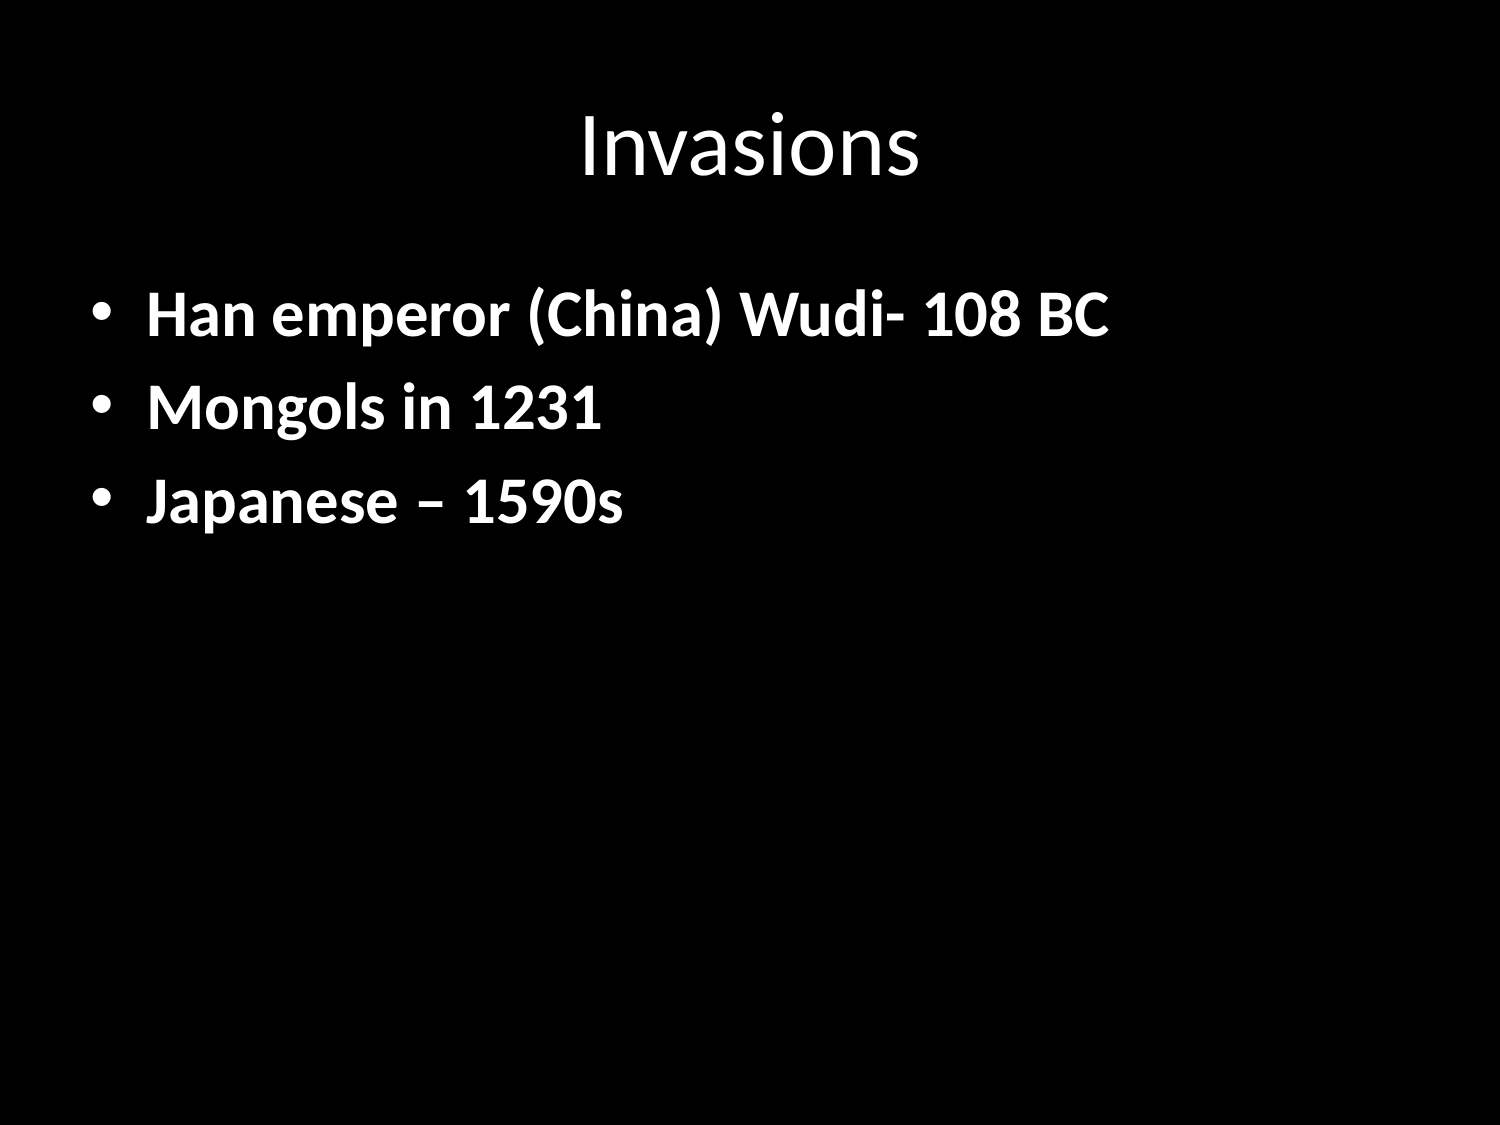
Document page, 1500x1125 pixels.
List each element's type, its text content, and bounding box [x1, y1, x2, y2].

list Han emperor (China) Wudi- 108 BC Mongols in 1231 Japanese – 1590s [75, 262, 1425, 1005]
title Invasions [75, 45, 1425, 233]
